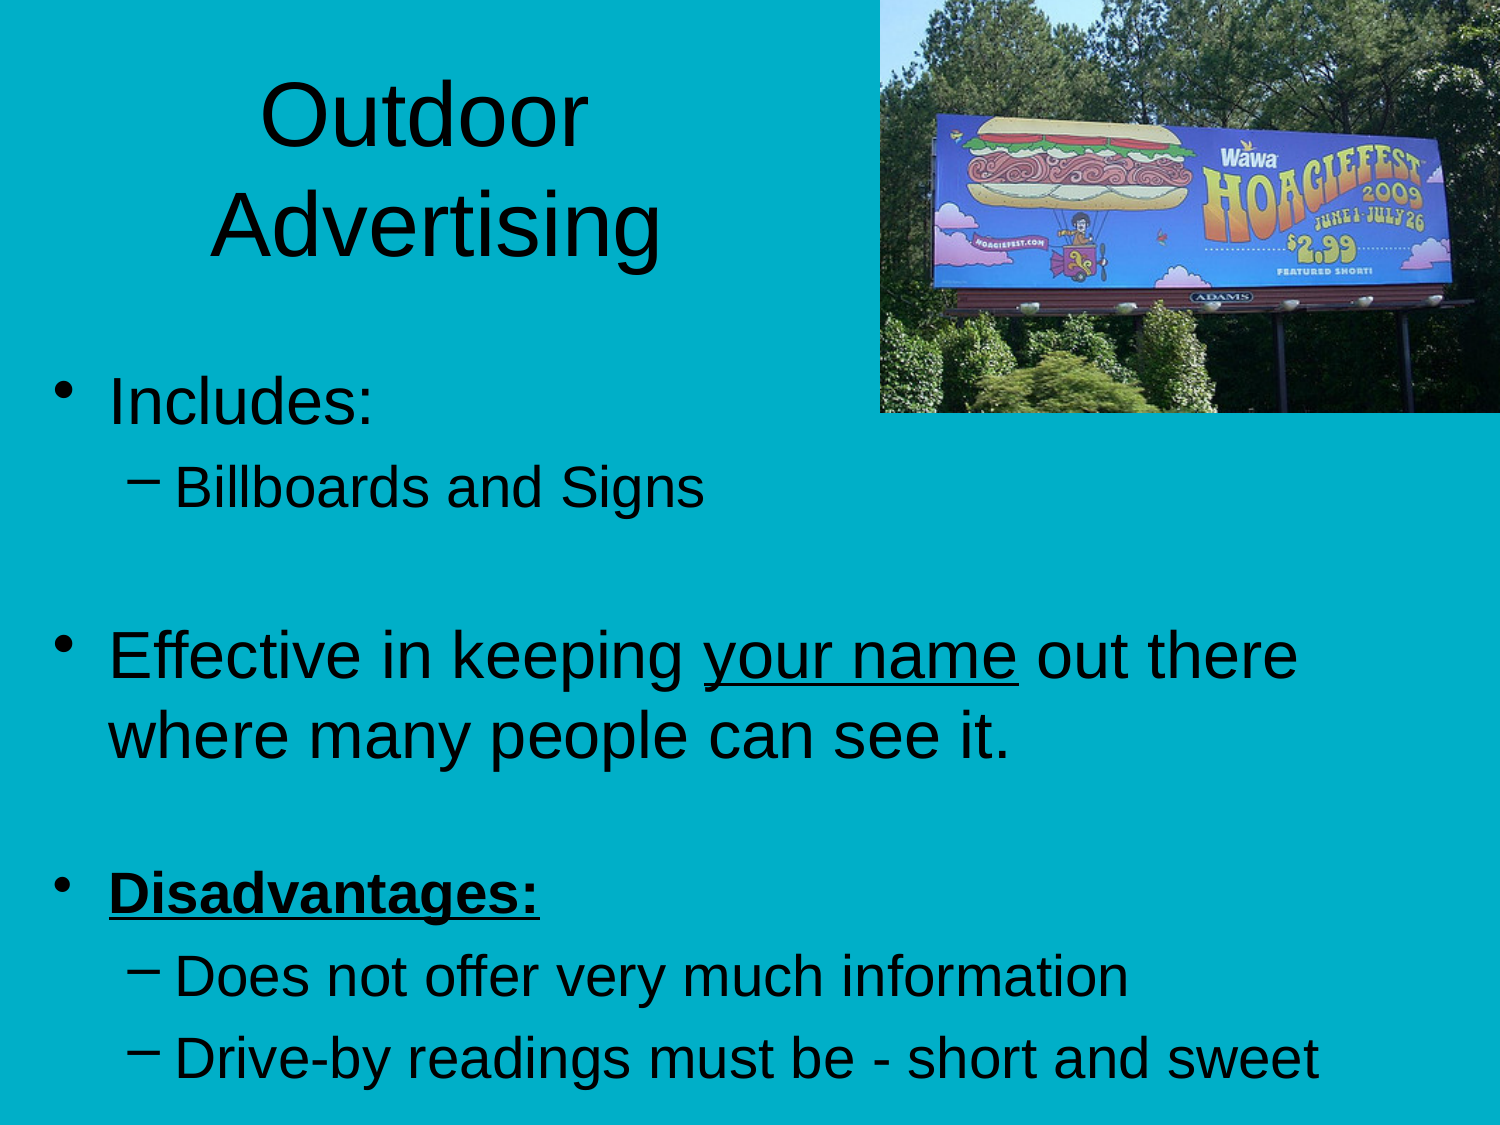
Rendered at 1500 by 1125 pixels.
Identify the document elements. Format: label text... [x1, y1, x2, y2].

picture [880, 0, 1500, 413]
title Outdoor Advertising [74, 62, 801, 268]
list Includes: Billboards and Signs Effective in keeping your name out there where many people can see it. Disadvantages: Does not offer very much information Drive-by readings must be - short and sweet [37, 349, 1463, 1088]
